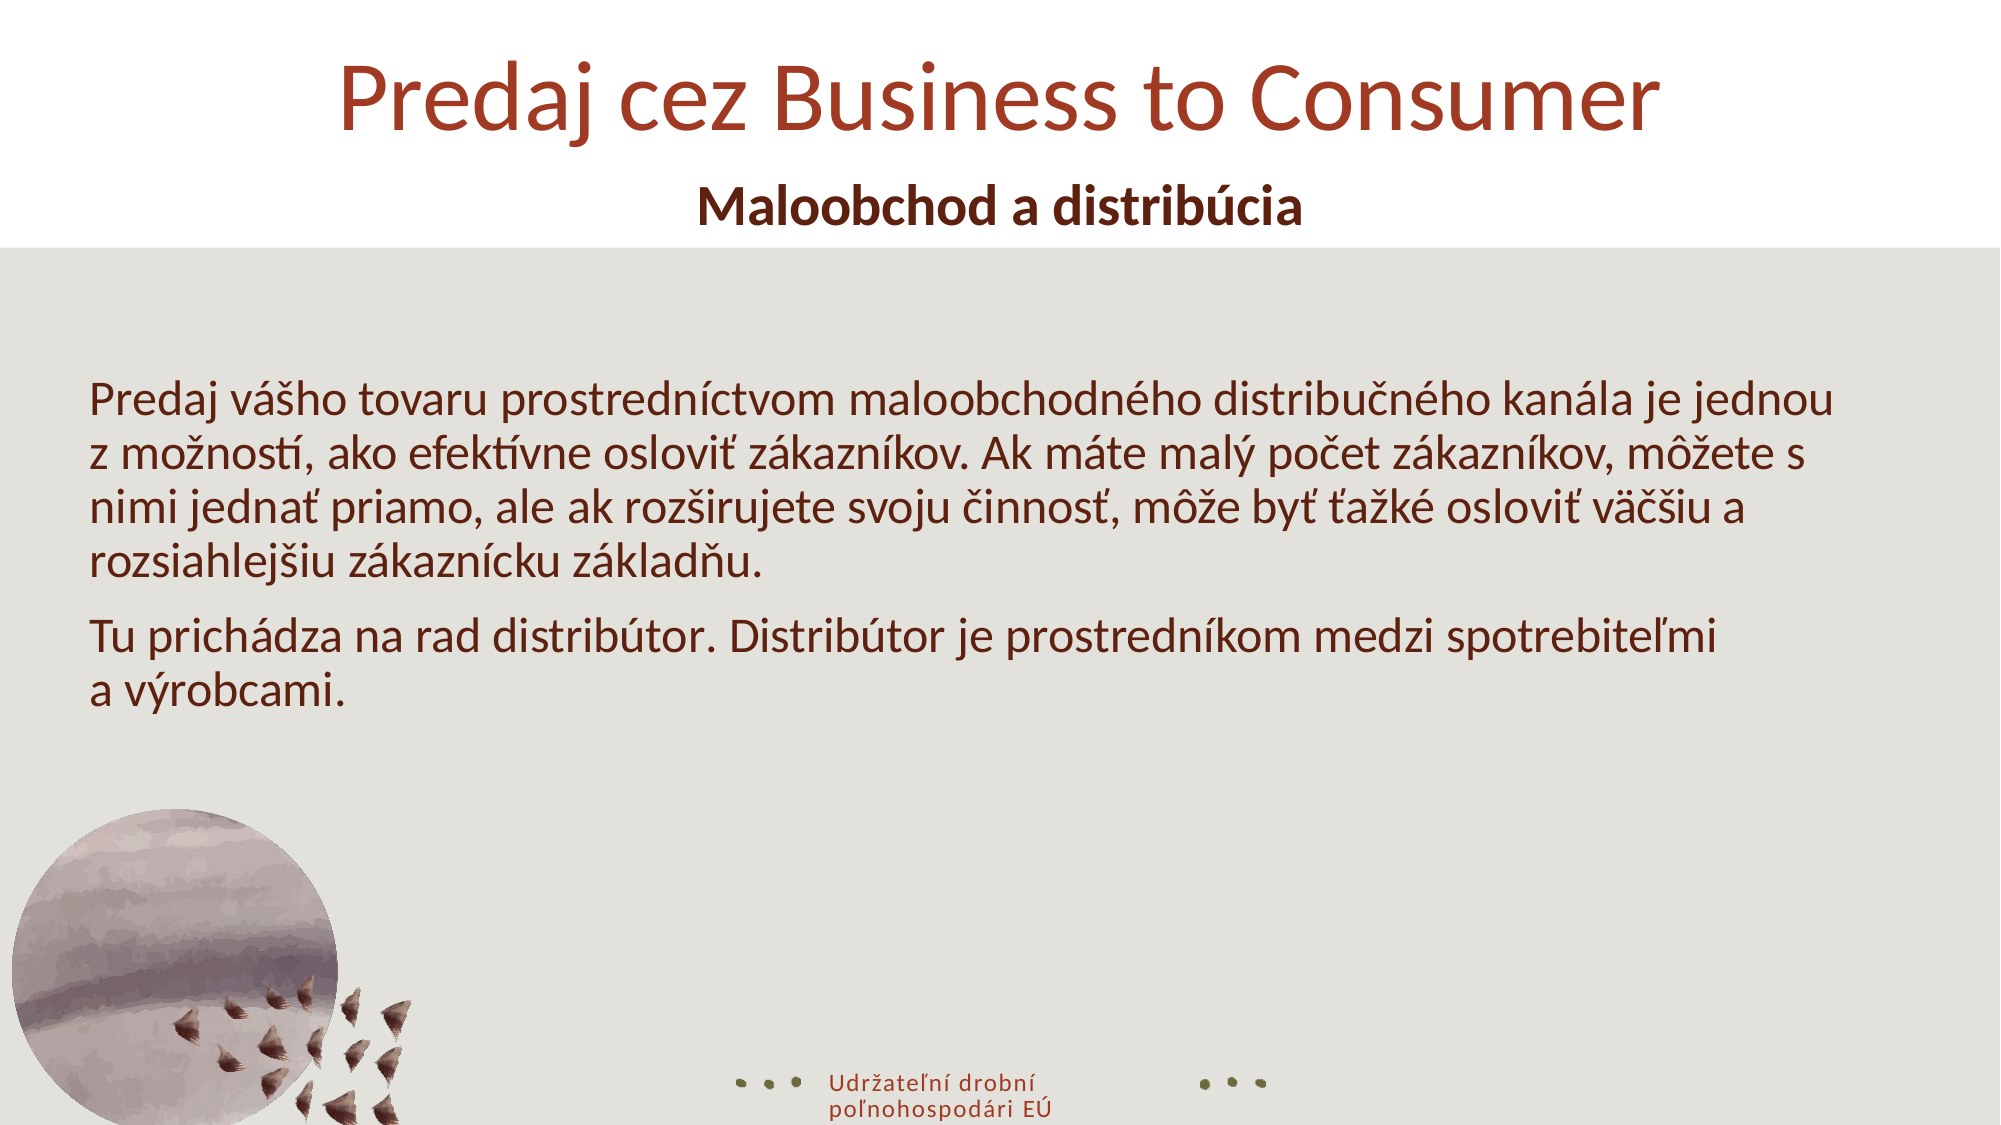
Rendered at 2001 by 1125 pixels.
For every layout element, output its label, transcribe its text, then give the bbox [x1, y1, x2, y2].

picture [1, 735, 475, 1125]
picture [1196, 1047, 1270, 1120]
title Predaj cez Business to Consumer Maloobchod a distribúcia [0, 0, 2000, 238]
text_box Predaj vášho tovaru prostredníctvom maloobchodného distribučného kanála je jednou z možností, ako efektívne osloviť zákazníkov. Ak máte malý počet zákazníkov, môžete s nimi jednať priamo, ale ak rozširujete svoju činnosť, môže byť ťažké osloviť väčšiu a rozsiahlejšiu zákaznícku základňu. Tu prichádza na rad distribútor. Distribútor je prostredníkom medzi spotrebiteľmi a výrobcami. [87, 362, 1865, 717]
picture [732, 1046, 805, 1120]
footer Udržateľní drobní poľnohospodári EÚ [826, 1070, 1172, 1125]
